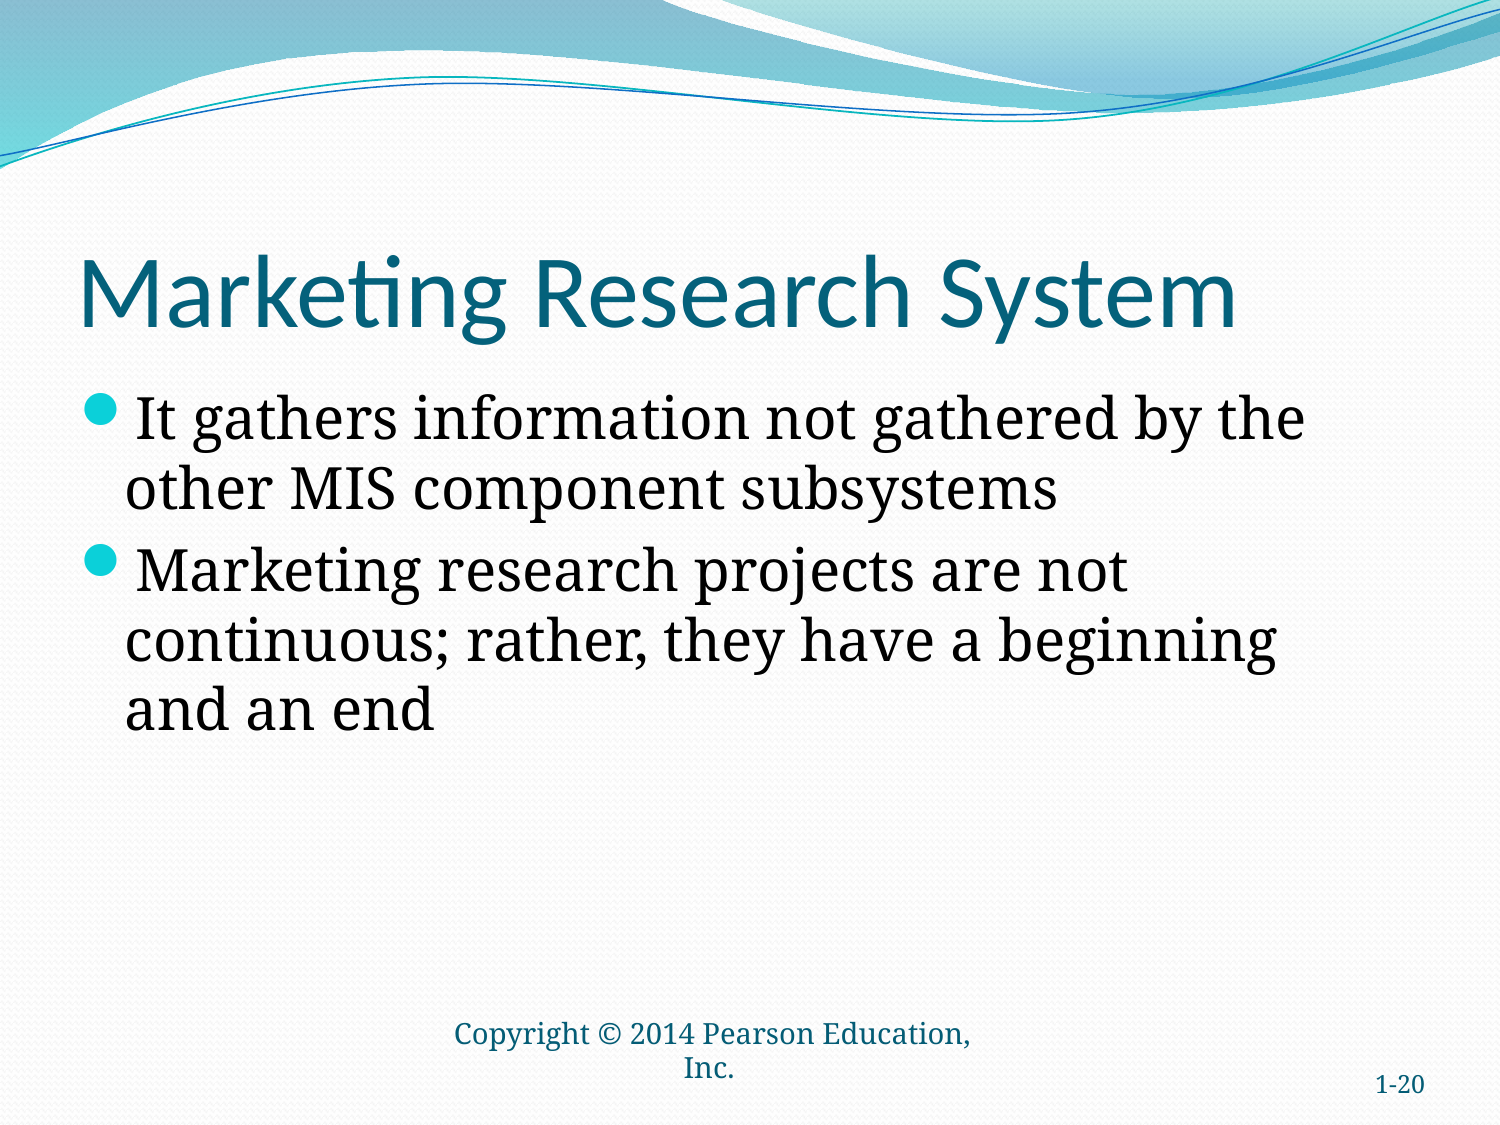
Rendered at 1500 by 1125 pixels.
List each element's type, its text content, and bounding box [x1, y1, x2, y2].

title Marketing Research System [76, 160, 1428, 349]
list It gathers information not gathered by the other MIS component subsystems Marketing research projects are not continuous; rather, they have a beginning and an end [64, 373, 1416, 1094]
slide_number 1-20 [1299, 1042, 1425, 1103]
footer Copyright © 2014 Pearson Education, Inc. [437, 1025, 988, 1085]
